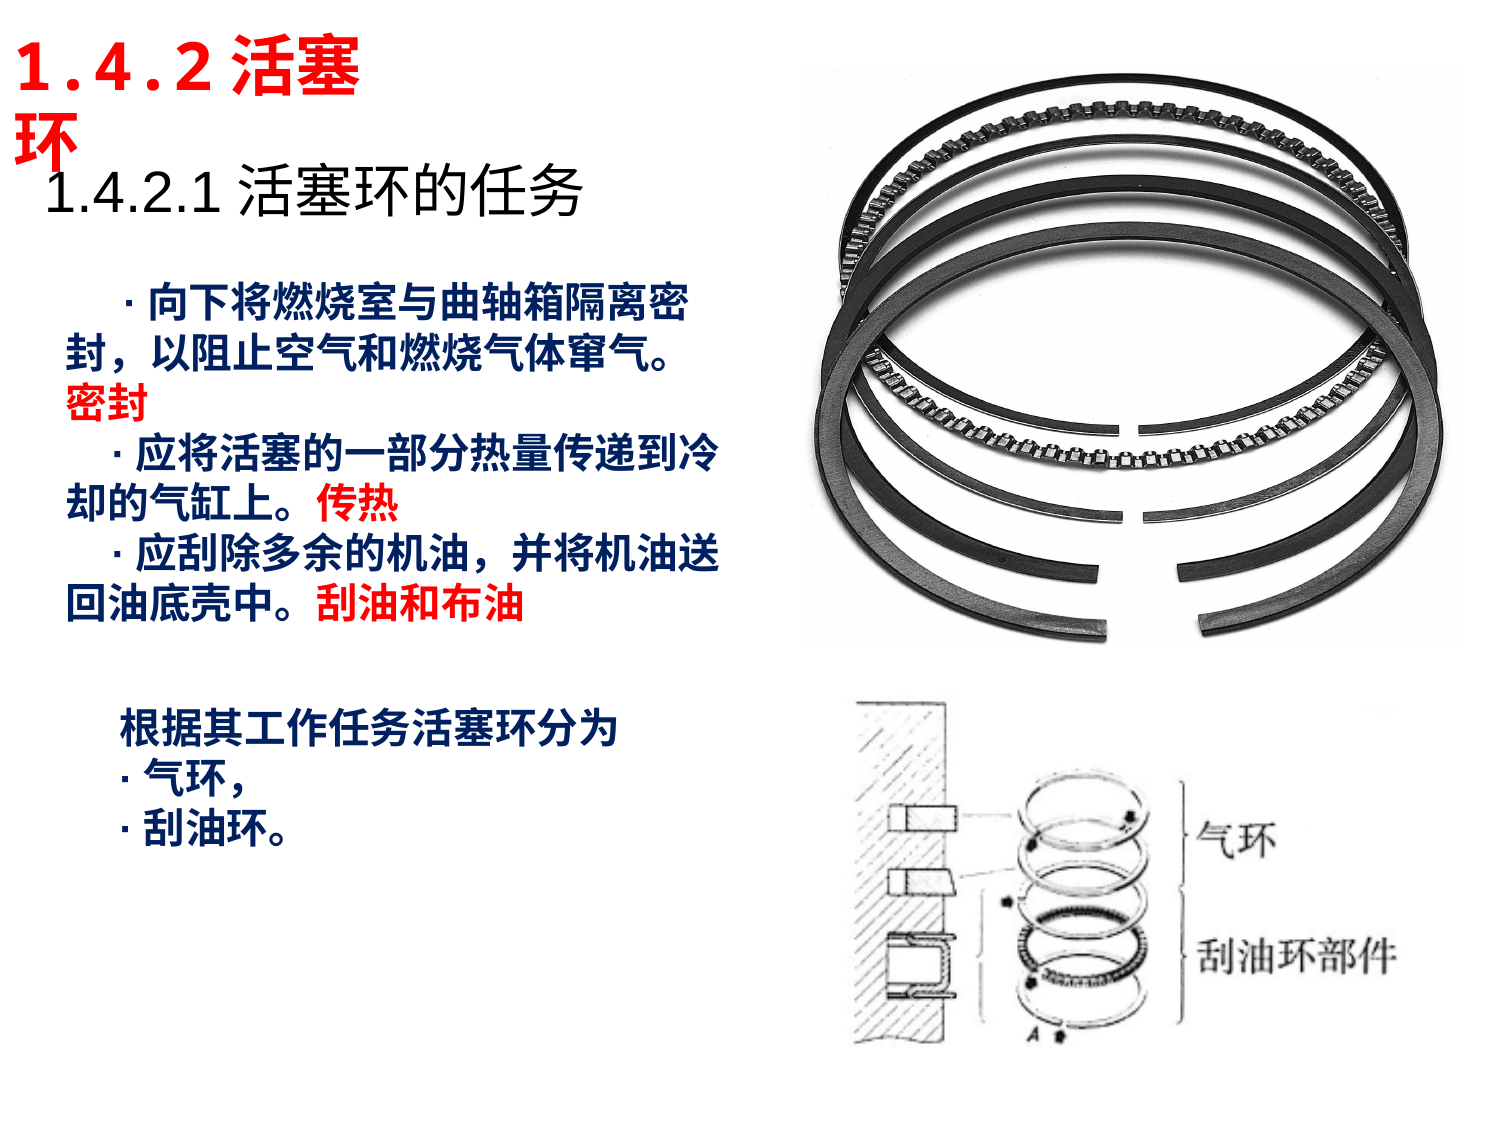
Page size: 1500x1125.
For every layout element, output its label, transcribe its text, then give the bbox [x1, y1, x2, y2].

picture [843, 694, 1407, 1061]
picture [799, 65, 1461, 648]
text_box 根据其工作任务活塞环分为 ·气环， ·刮油环。 [104, 694, 674, 860]
text_box ·向下将燃烧室与曲轴箱隔离密封，以阻止空气和燃烧气体窜气。密封 ·应将活塞的一部分热量传递到冷却的气缸上。传热 ·应刮除多余的机油，并将机油送回油底壳中。刮油和布油 [50, 268, 741, 634]
text_box 1.4.2.1活塞环的任务 [29, 146, 601, 232]
text_box 1.4.2活塞环 [13, 30, 402, 105]
